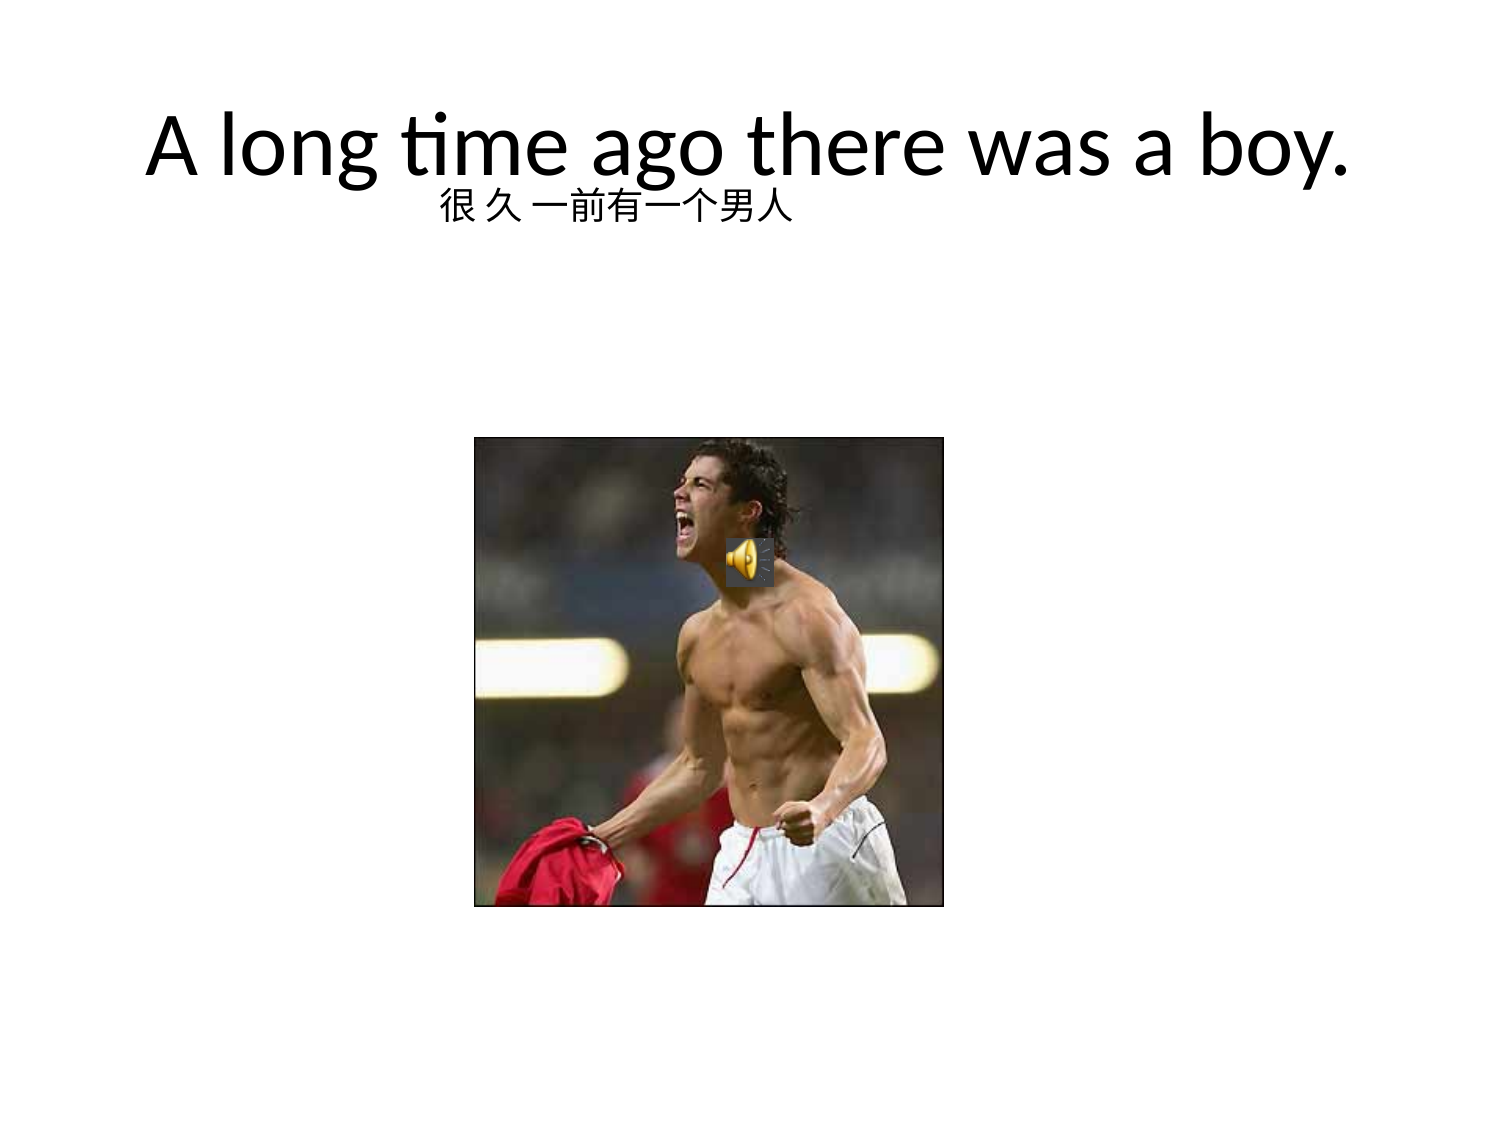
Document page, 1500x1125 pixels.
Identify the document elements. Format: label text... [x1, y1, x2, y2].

picture [474, 437, 944, 907]
text_box 很 久 一前有一个男人 [425, 174, 850, 235]
title A long time ago there was a boy. [74, 44, 1426, 233]
